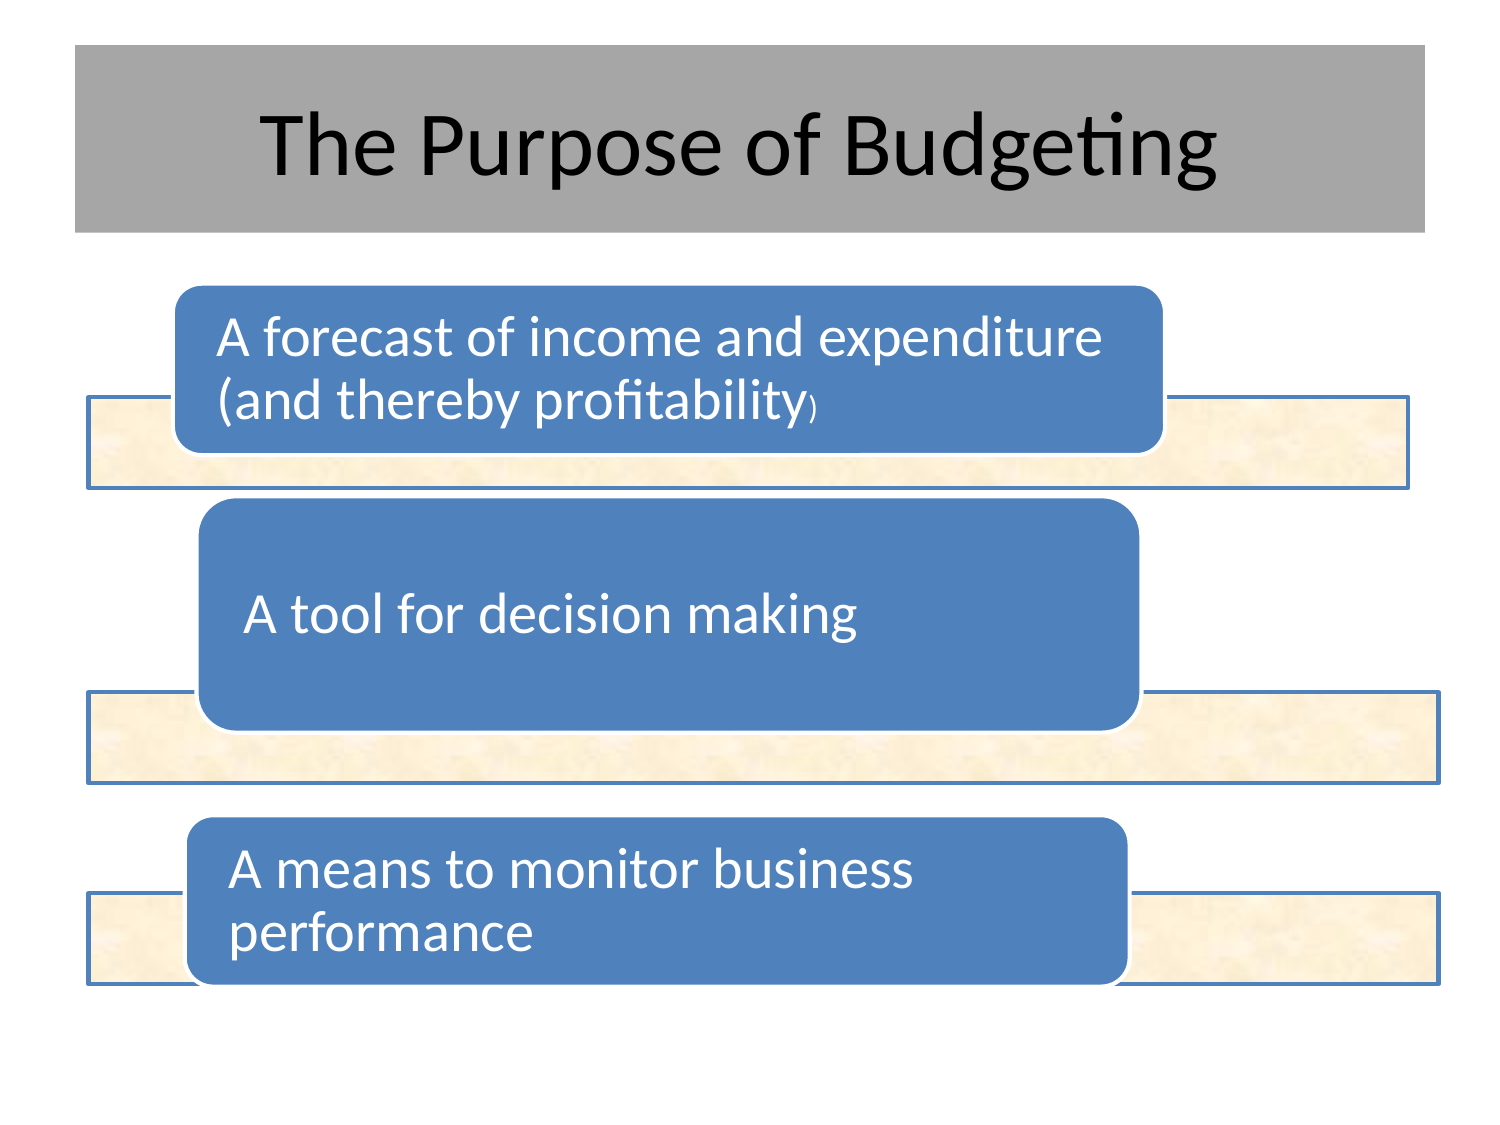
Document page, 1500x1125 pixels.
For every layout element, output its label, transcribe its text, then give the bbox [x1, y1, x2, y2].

title The Purpose of Budgeting [75, 45, 1425, 233]
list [88, 266, 1439, 1010]
